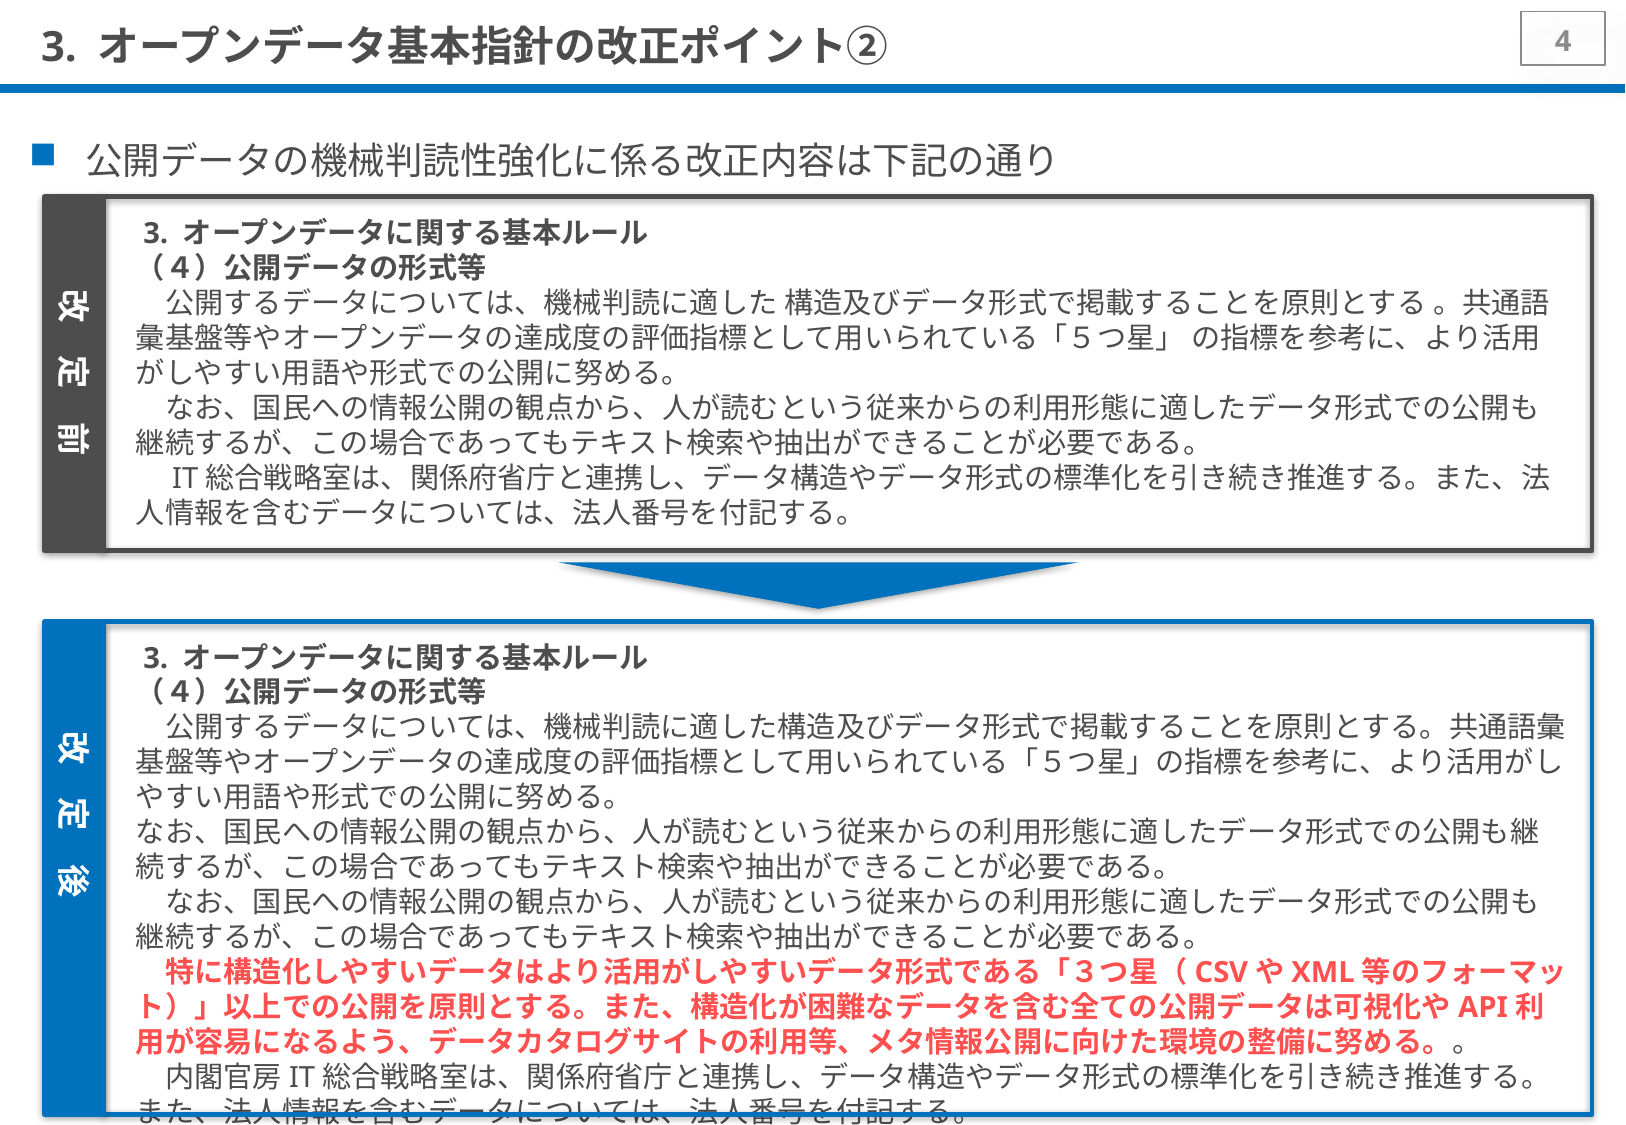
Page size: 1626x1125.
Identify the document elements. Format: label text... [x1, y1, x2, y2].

title 3. オープンデータ基本指針の改正ポイント② [26, 0, 1262, 92]
text_box 公開データの機械判読性強化に係る改正内容は下記の通り [29, 137, 1061, 183]
text_box [557, 561, 1080, 610]
slide_number 4 [1521, 22, 1606, 61]
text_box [44, 196, 1593, 551]
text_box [44, 621, 1593, 1115]
